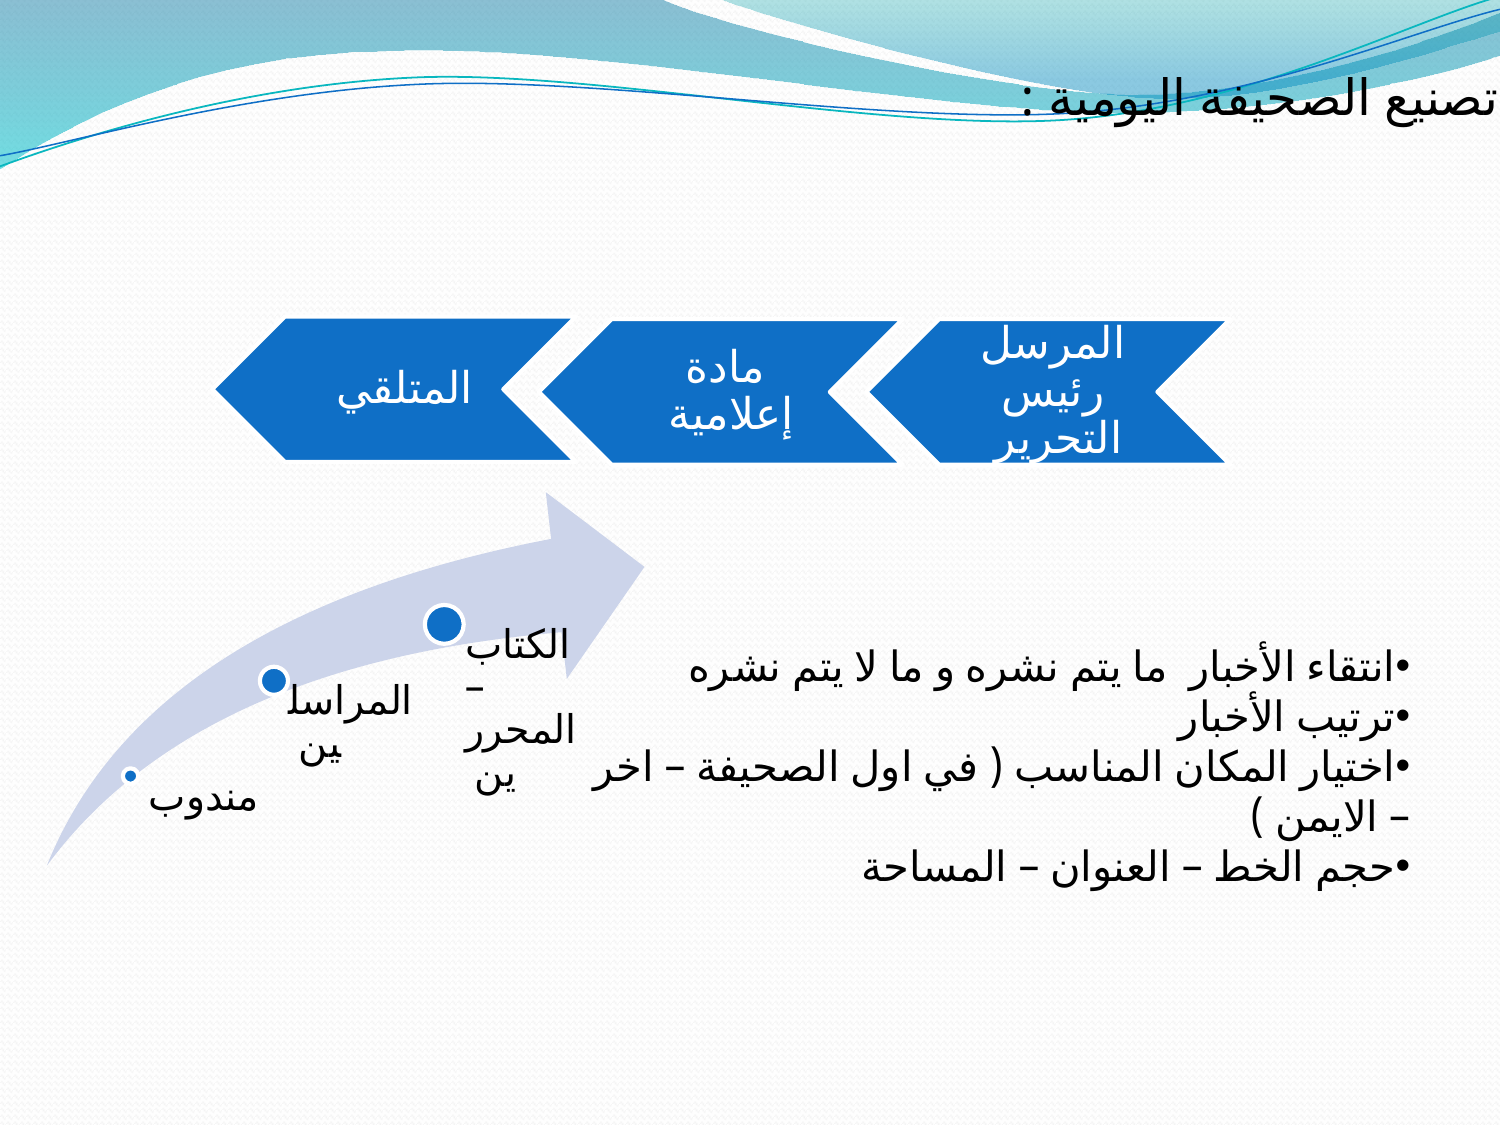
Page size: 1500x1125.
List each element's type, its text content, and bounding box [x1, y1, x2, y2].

text_box تصنيع الصحيفة اليومية : [1236, 58, 1500, 224]
text_box انتقاء الأخبار ما يتم نشره و ما لا يتم نشره ترتيب الأخبار اختيار المكان المناسب ( في اول الصحيفة – اخر – الايمن ) حجم الخط – العنوان – المساحة [550, 632, 1425, 948]
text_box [46, 491, 645, 903]
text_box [210, 46, 1231, 738]
